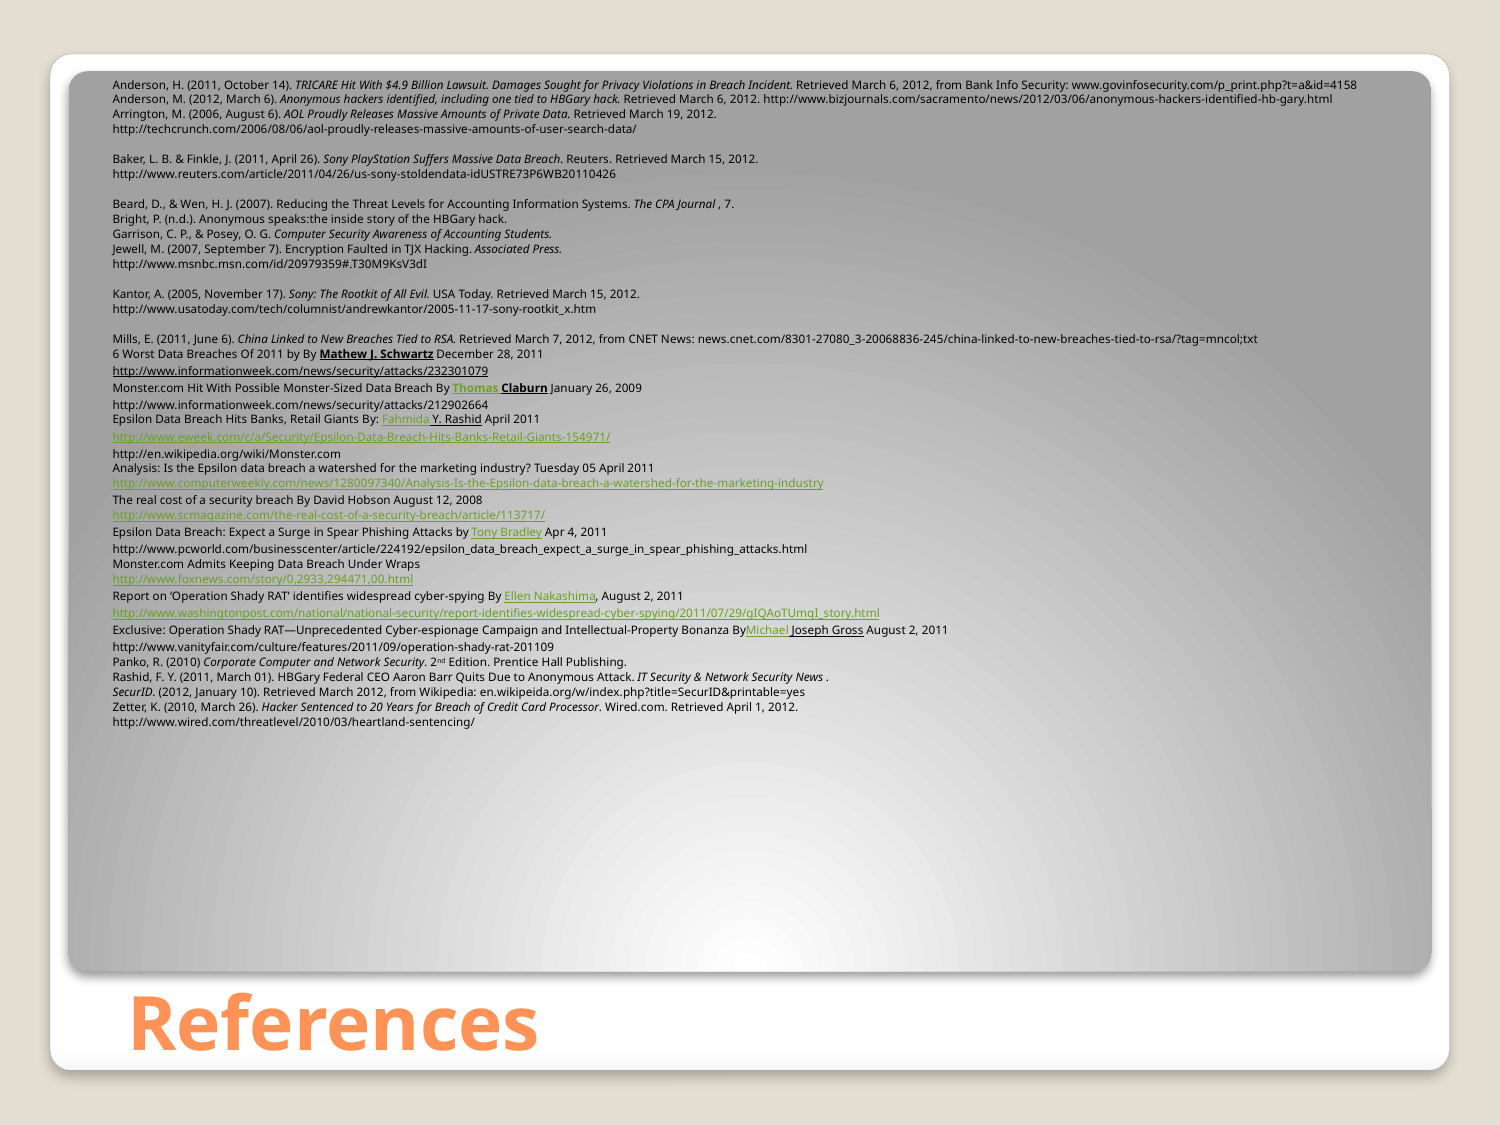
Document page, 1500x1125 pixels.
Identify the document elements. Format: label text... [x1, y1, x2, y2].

title References [112, 962, 1430, 1073]
list Anderson, H. (2011, October 14). TRICARE Hit With $4.9 Billion Lawsuit. Damages Sought for Privacy Violations in Breach Incident. Retrieved March 6, 2012, from Bank Info Security: www.govinfosecurity.com/p_print.php?t=a&id=4158 Anderson, M. (2012, March 6). Anonymous hackers identified, including one tied to HBGary hack. Retrieved March 6, 2012. http://www.bizjournals.com/sacramento/news/2012/03/06/anonymous-hackers-identified-hb-gary.html Arrington, M. (2006, August 6). AOL Proudly Releases Massive Amounts of Private Data. Retrieved March 19, 2012. http://techcrunch.com/2006/08/06/aol-proudly-releases-massive-amounts-of-user-search-data/ Baker, L. B. & Finkle, J. (2011, April 26). Sony PlayStation Suffers Massive Data Breach. Reuters. Retrieved March 15, 2012. http://www.reuters.com/article/2011/04/26/us-sony-stoldendata-idUSTRE73P6WB20110426 Beard, D., & Wen, H. J. (2007). Reducing the Threat Levels for Accounting Information Systems. The CPA Journal , 7. Bright, P. (n.d.). Anonymous speaks:the inside story of the HBGary hack. Garrison, C. P., & Posey, O. G. Computer Security Awareness of Accounting Students. Jewell, M. (2007, September 7). Encryption Faulted in TJX Hacking. Associated Press. http://www.msnbc.msn.com/id/20979359#.T30M9KsV3dI Kantor, A. (2005, November 17). Sony: The Rootkit of All Evil. USA Today. Retrieved March 15, 2012. http://www.usatoday.com/tech/columnist/andrewkantor/2005-11-17-sony-rootkit_x.htm Mills, E. (2011, June 6). China Linked to New Breaches Tied to RSA. Retrieved March 7, 2012, from CNET News: news.cnet.com/8301-27080_3-20068836-245/china-linked-to-new-breaches-tied-to-rsa/?tag=mncol;txt 6 Worst Data Breaches Of 2011 by By Mathew J. Schwartz December 28, 2011 http://www.informationweek.com/news/security/attacks/232301079 Monster.com Hit With Possible Monster-Sized Data Breach By Thomas Claburn January 26, 2009 http://www.informationweek.com/news/security/attacks/212902664 Epsilon Data Breach Hits Banks, Retail Giants By: Fahmida Y. Rashid April 2011 http://www.eweek.com/c/a/Security/Epsilon-Data-Breach-Hits-Banks-Retail-Giants-154971/ http://en.wikipedia.org/wiki/Monster.com Analysis: Is the Epsilon data breach a watershed for the marketing industry? Tuesday 05 April 2011 http://www.computerweekly.com/news/1280097340/Analysis-Is-the-Epsilon-data-breach-a-watershed-for-the-marketing-industry The real cost of a security breach By David Hobson August 12, 2008 http://www.scmagazine.com/the-real-cost-of-a-security-breach/article/113717/ Epsilon Data Breach: Expect a Surge in Spear Phishing Attacks by Tony Bradley Apr 4, 2011 http://www.pcworld.com/businesscenter/article/224192/epsilon_data_breach_expect_a_surge_in_spear_phishing_attacks.html Monster.com Admits Keeping Data Breach Under Wraps http://www.foxnews.com/story/0,2933,294471,00.html Report on ‘Operation Shady RAT’ identifies widespread cyber-spying By Ellen Nakashima, August 2, 2011 http://www.washingtonpost.com/national/national-security/report-identifies-widespread-cyber-spying/2011/07/29/gIQAoTUmqI_story.html Exclusive: Operation Shady rat—Unprecedented Cyber-espionage Campaign and Intellectual-Property Bonanza ByMichael Joseph Gross August 2, 2011 http://www.vanityfair.com/culture/features/2011/09/operation-shady-rat-201109 Panko, R. (2010) Corporate Computer and Network Security. 2nd Edition. Prentice Hall Publishing. Rashid, F. Y. (2011, March 01). HBGary Federal CEO Aaron Barr Quits Due to Anonymous Attack. IT Security & Network Security News . SecurID. (2012, January 10). Retrieved March 2012, from Wikipedia: en.wikipeida.org/w/index.php?title=SecurID&printable=yes Zetter, K. (2010, March 26). Hacker Sentenced to 20 Years for Breach of Credit Card Processor. Wired.com. Retrieved April 1, 2012. http://www.wired.com/threatlevel/2010/03/heartland-sentencing/ [82, 62, 1425, 774]
